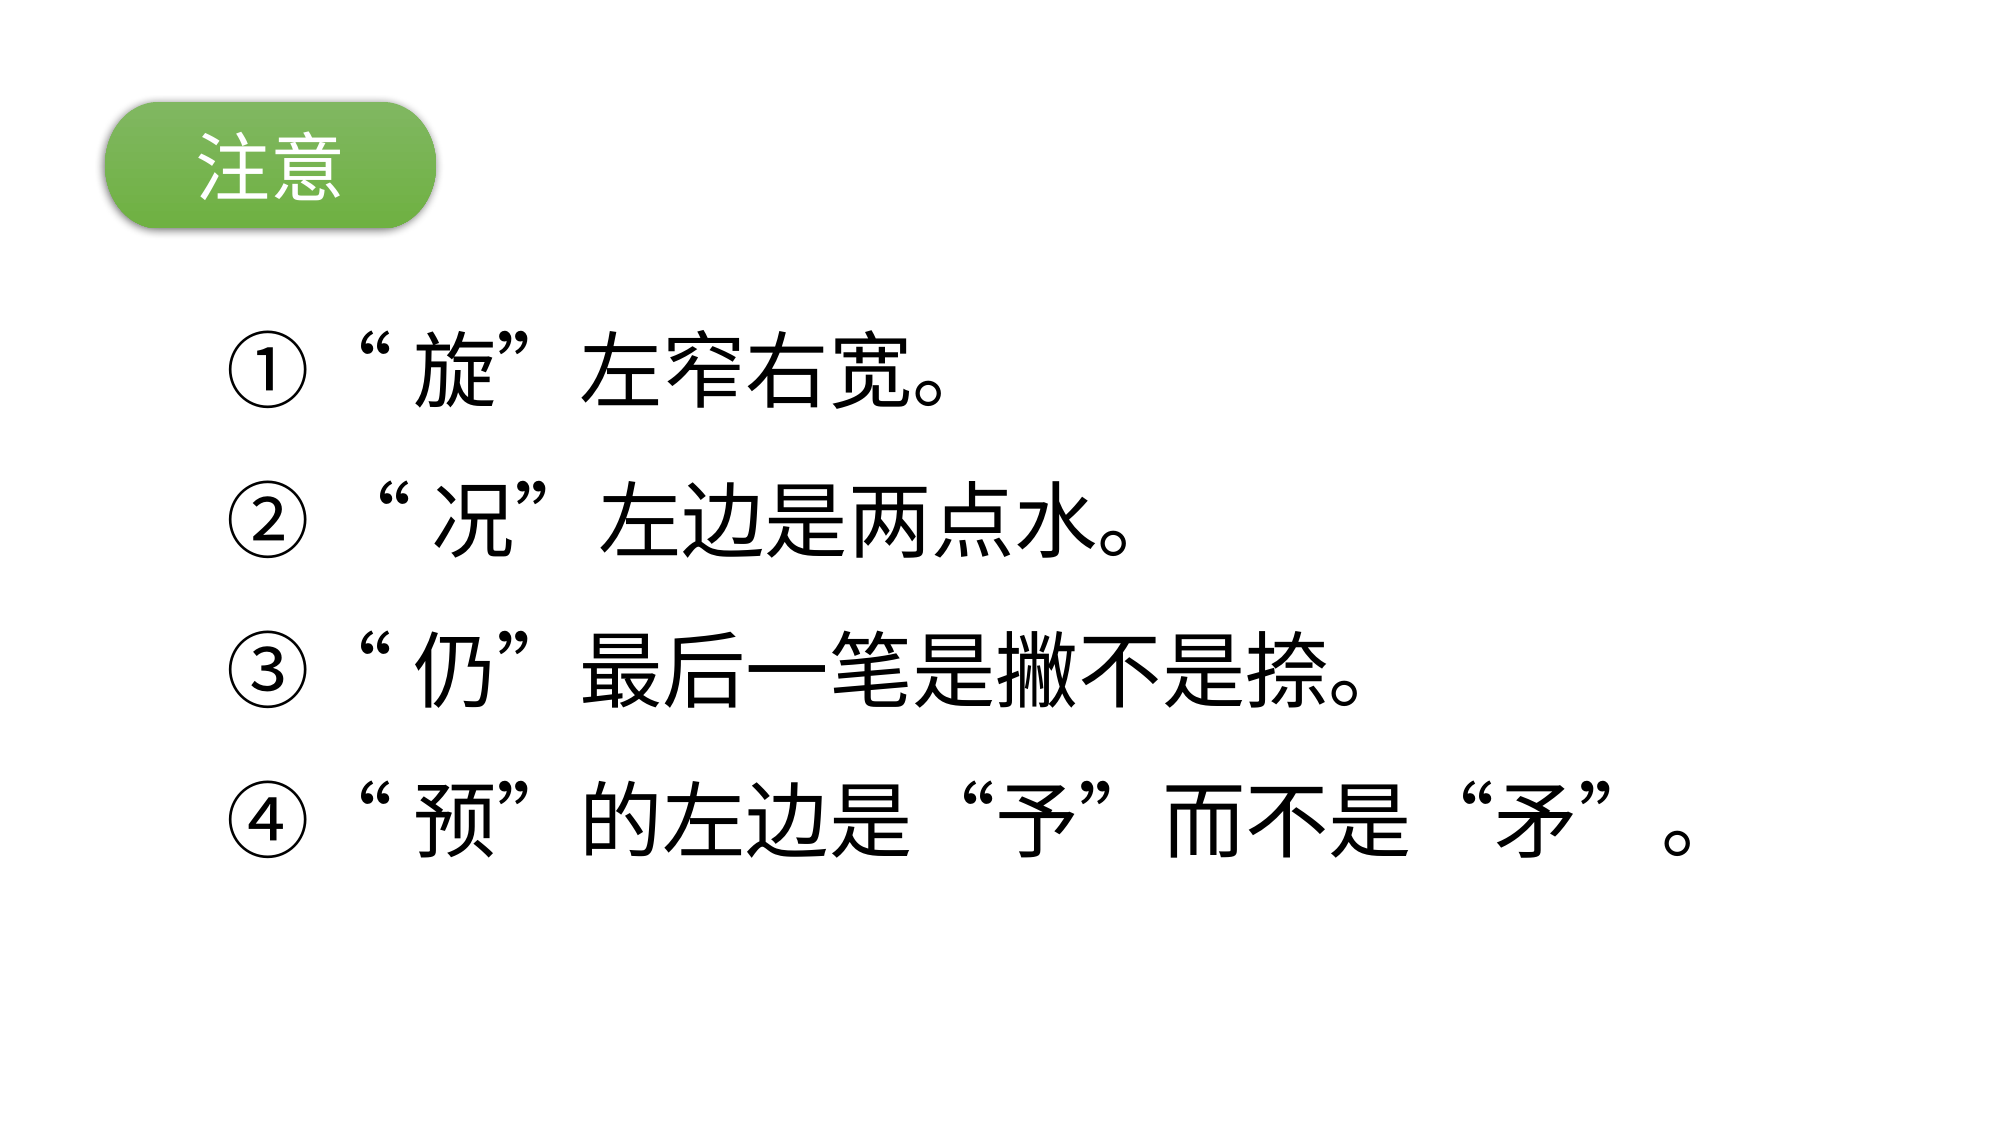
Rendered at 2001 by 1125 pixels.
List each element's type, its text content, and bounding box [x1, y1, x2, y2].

text_box 注意 [105, 101, 437, 229]
text_box ①“旋”左窄右宽。 ② “况”左边是两点水。 ③“仍”最后一笔是撇不是捺。 ④“预”的左边是“予”而不是“矛”。 [211, 260, 1698, 876]
